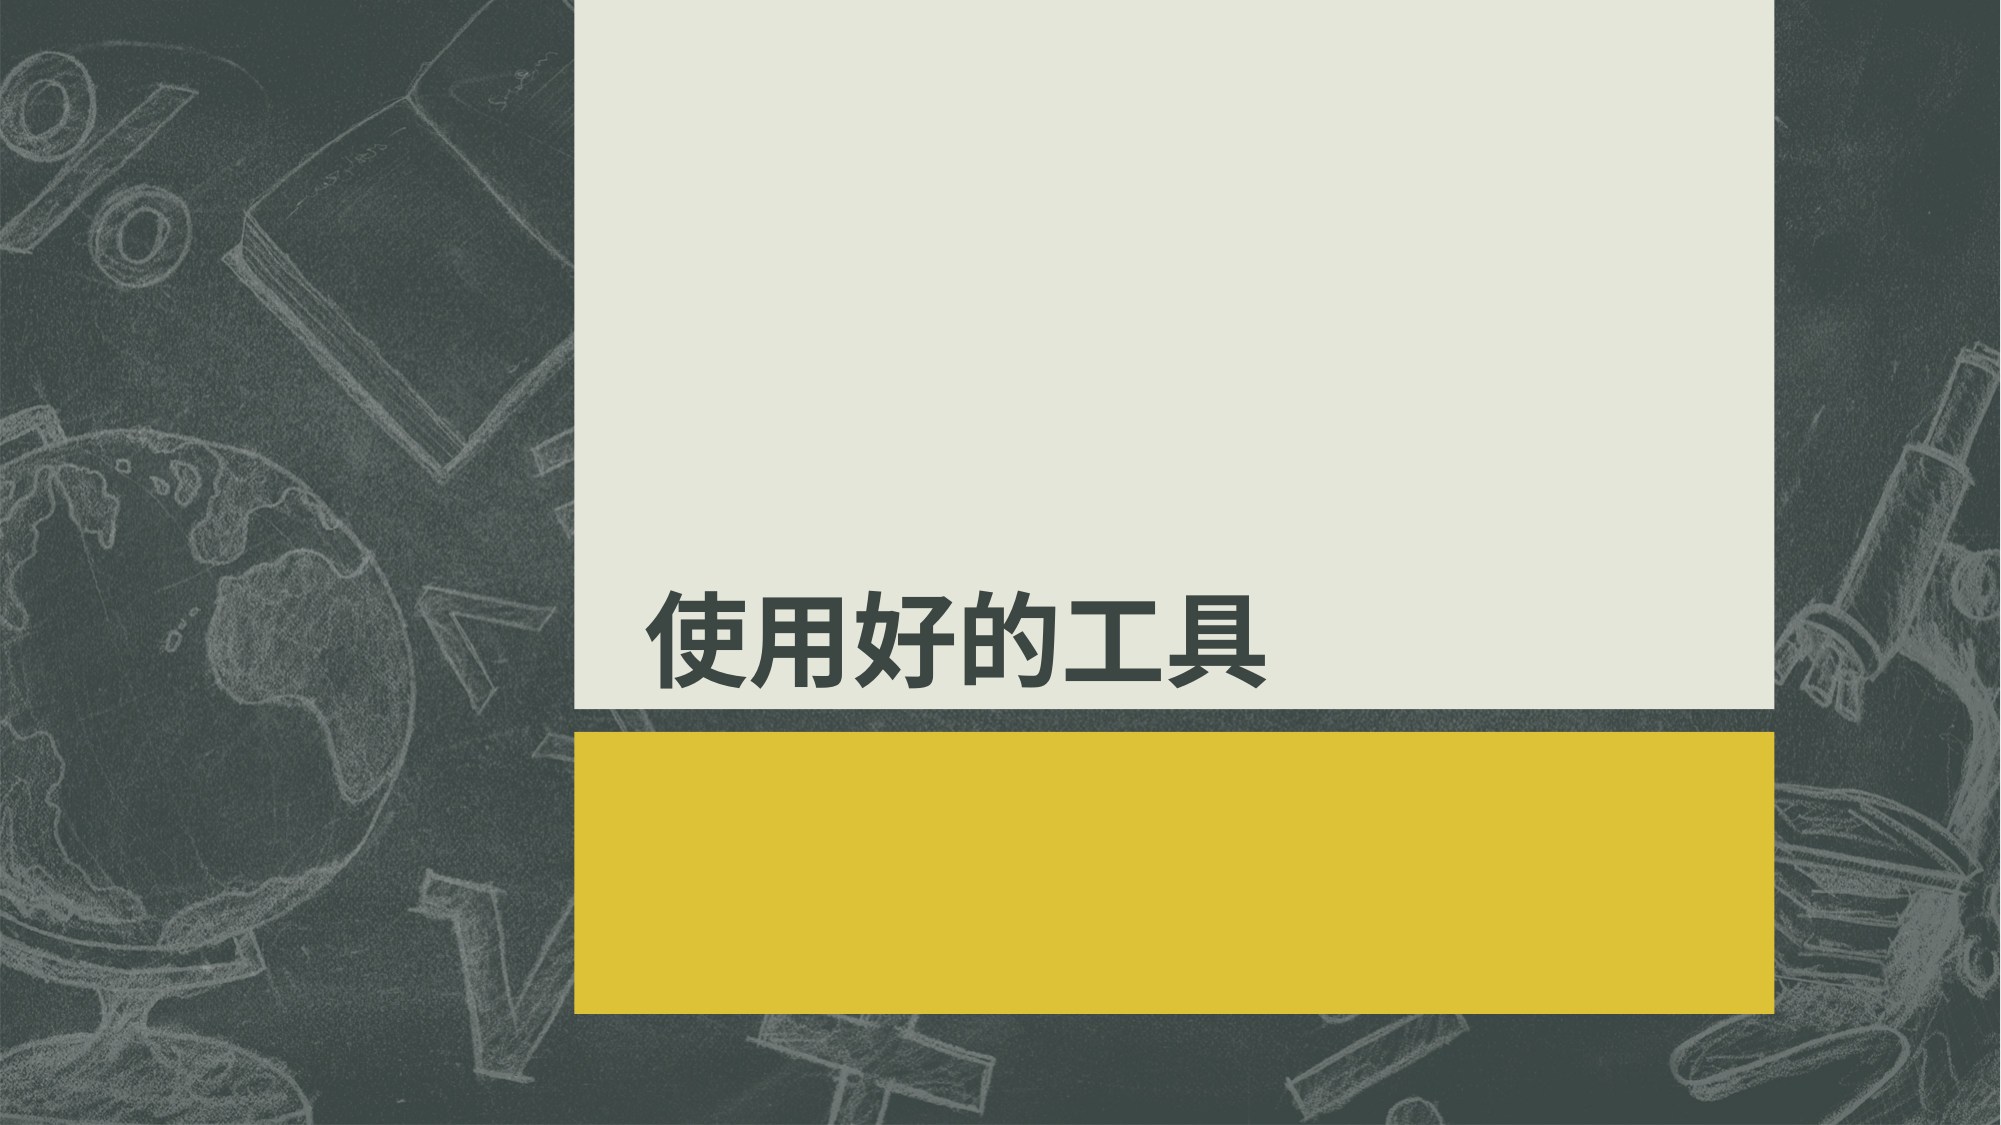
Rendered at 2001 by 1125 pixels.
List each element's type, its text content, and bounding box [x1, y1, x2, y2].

picture [0, 0, 2001, 1125]
title 使用好的工具 [629, 107, 1713, 710]
